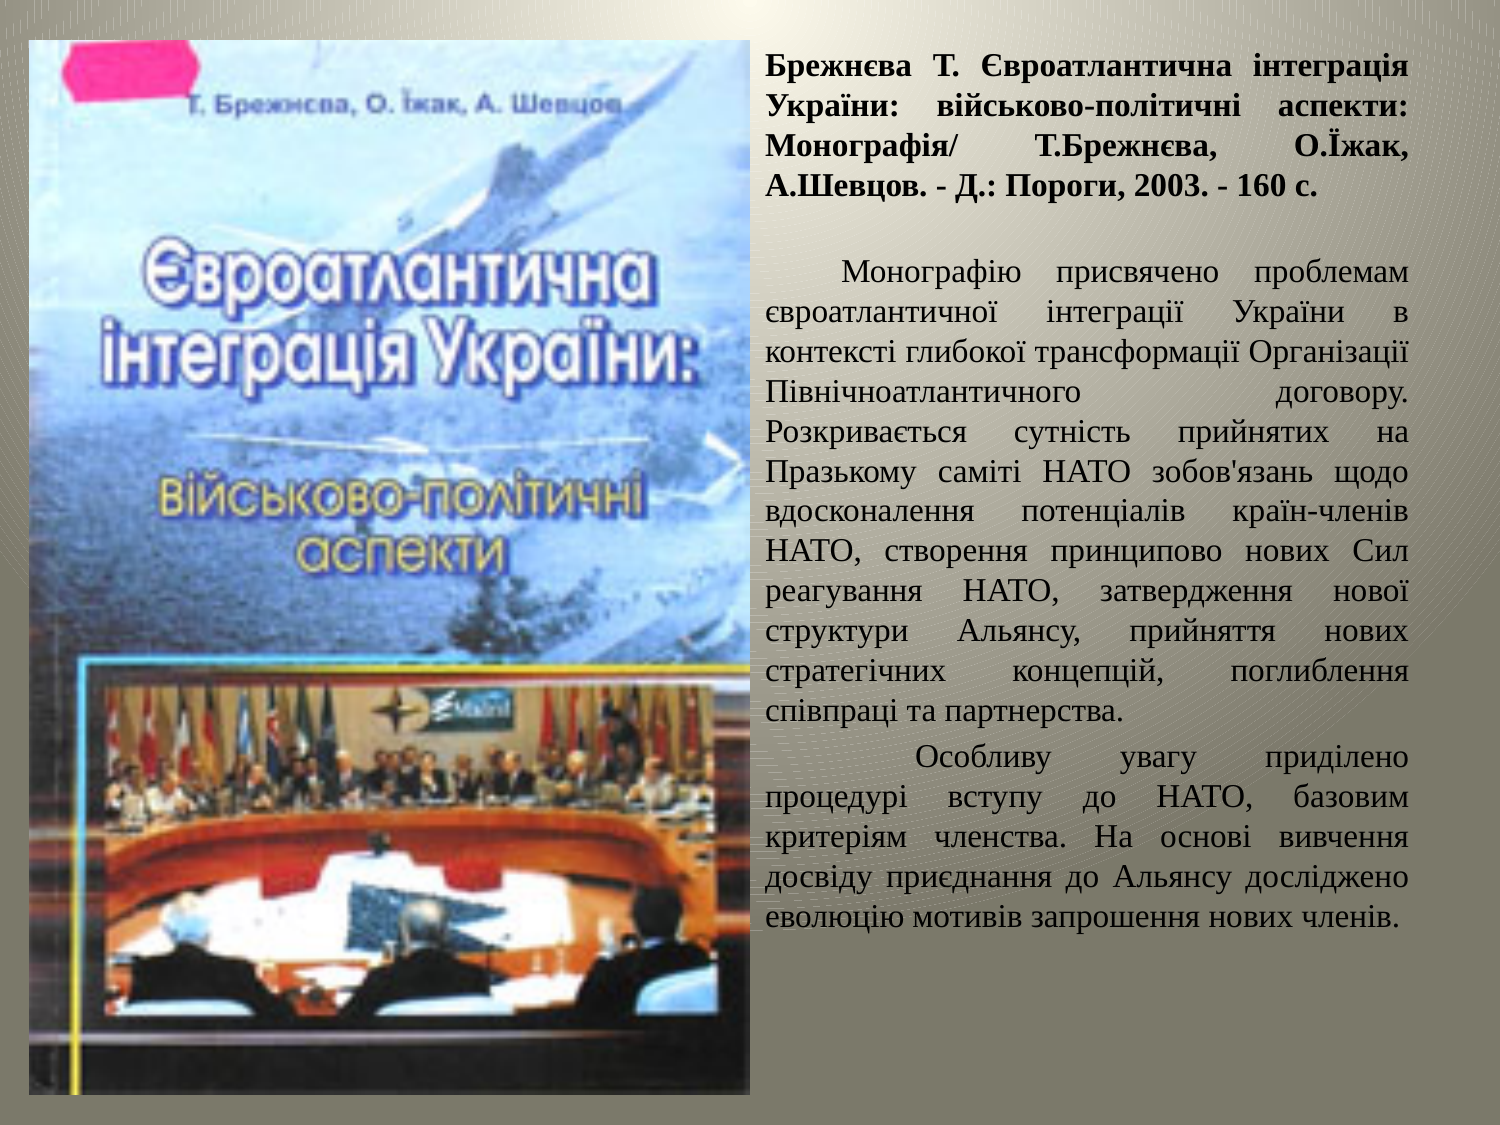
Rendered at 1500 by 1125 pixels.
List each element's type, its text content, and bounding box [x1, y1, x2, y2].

picture [29, 40, 751, 1096]
list Брежнєва Т. Євроатлантична інтеграція України: військово-політичні аспекти: Монографія/ Т.Брежнєва, О.Їжак, А.Шевцов. - Д.: Пороги, 2003. - 160 с. Монографію присвячено проблемам євроатлантичної інтеграції України в контексті глибокої трансформації Організації Північноатлантичного договору. Розкривається сутність прийнятих на Празькому саміті НАТО зобов'язань щодо вдосконалення потенціалів країн-членів НАТО, створення принципово нових Сил реагування НАТО, затвердження нової структури Альянсу, прийняття нових стратегічних концепцій, поглиблення співпраці та партнерства. Особливу увагу приділено процедурі вступу до НАТО, базовим критеріям членства. На основі вивчення досвіду приєднання до Альянсу досліджено еволюцію мотивів запрошення нових членів. [750, 36, 1425, 1091]
